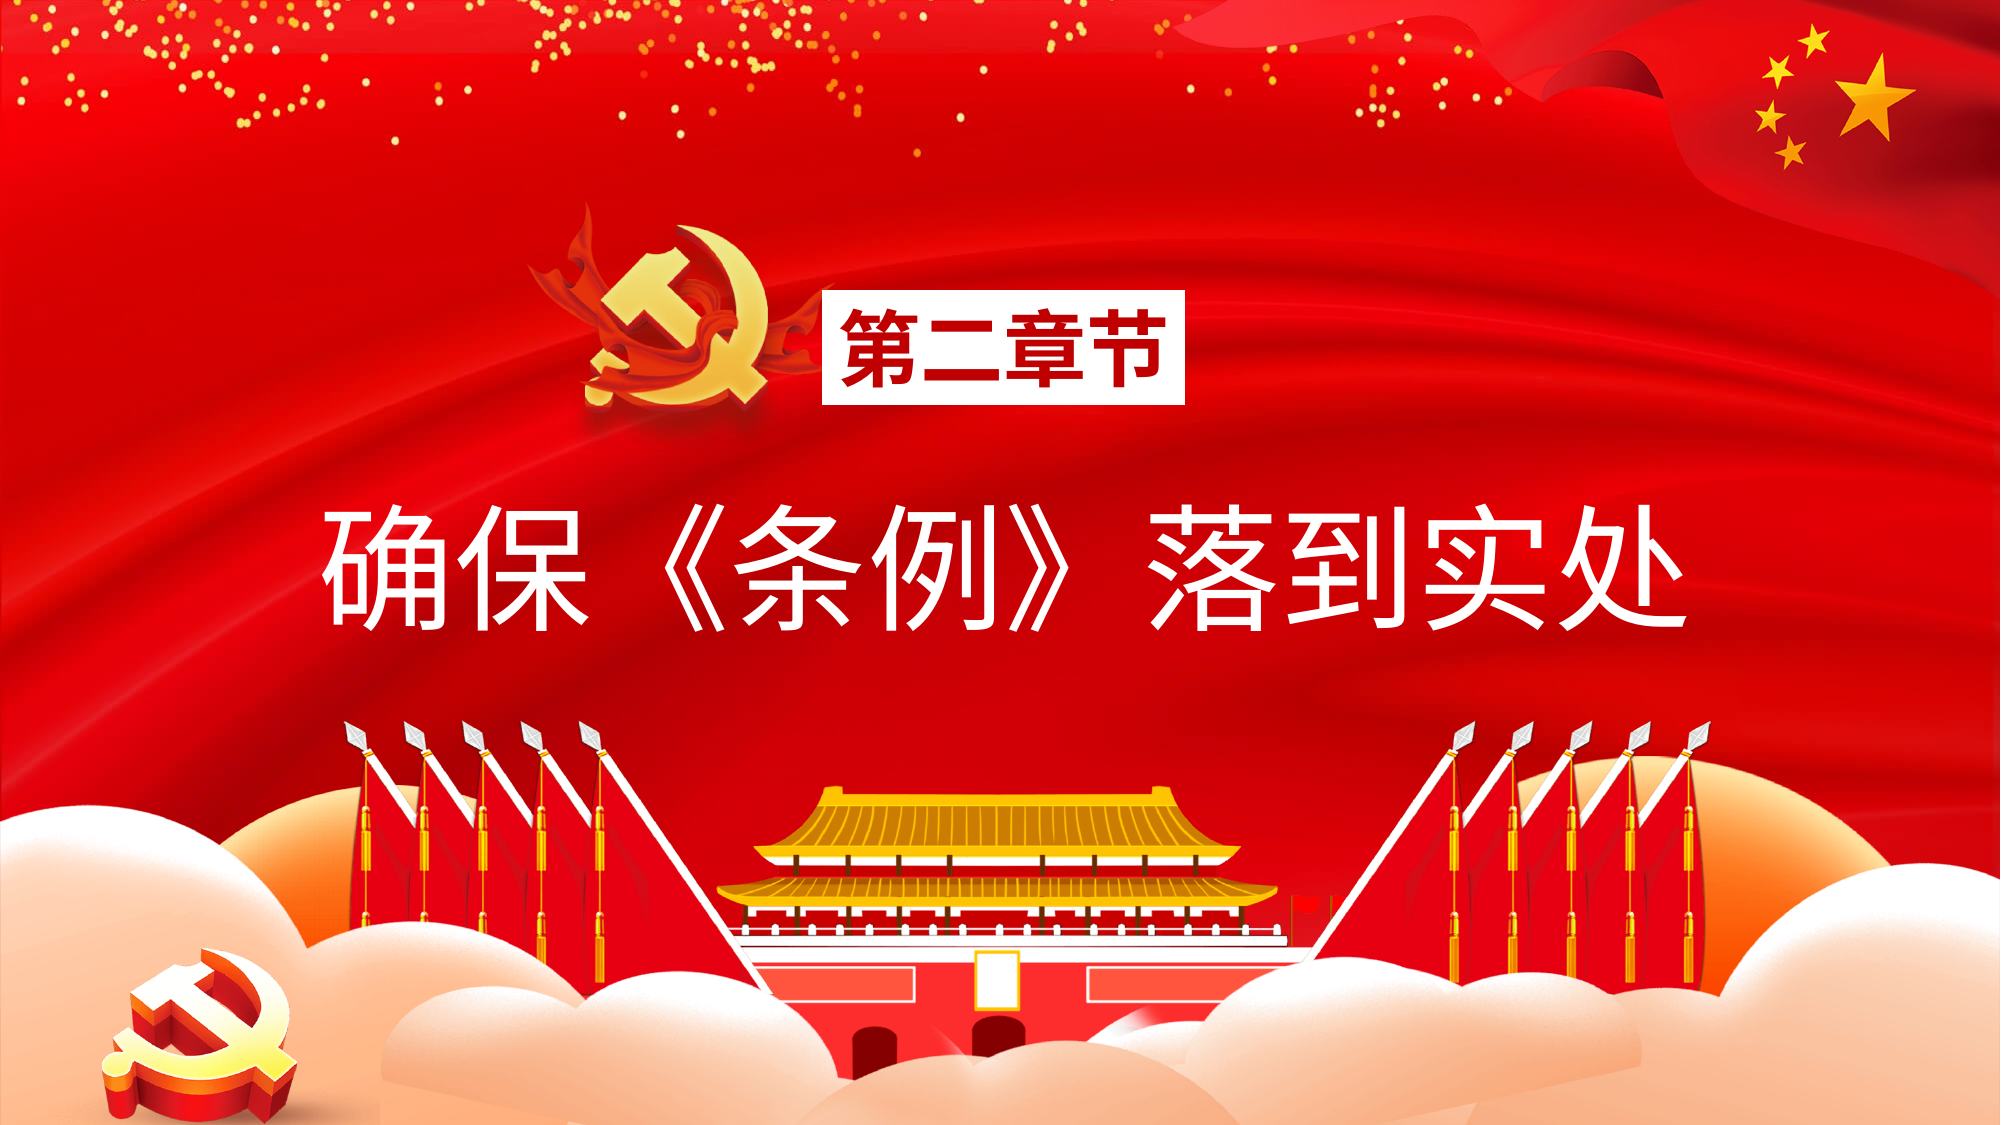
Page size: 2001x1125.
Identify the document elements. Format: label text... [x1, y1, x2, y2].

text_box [1713, 756, 1970, 804]
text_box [340, 719, 1713, 804]
text_box 第二章节 [836, 290, 1185, 405]
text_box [122, 756, 340, 804]
picture [0, 0, 2000, 1125]
text_box 确保《条例》落到实处 [302, 475, 1707, 656]
